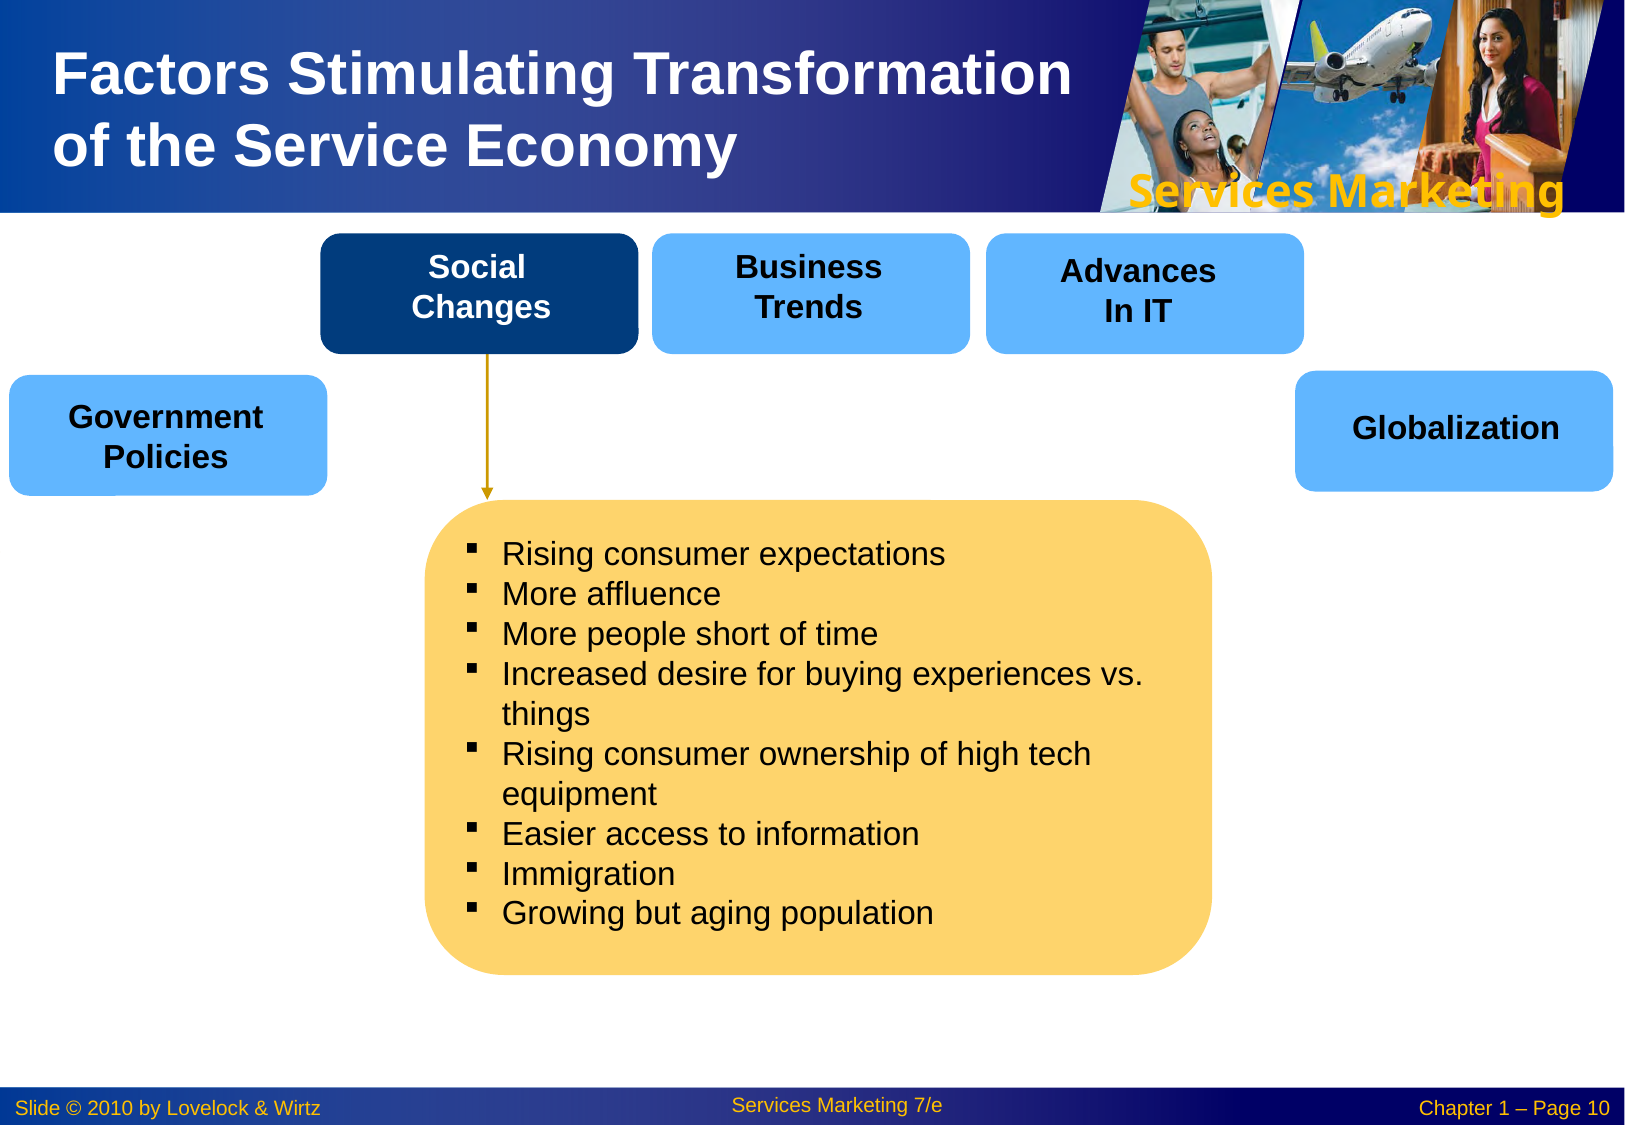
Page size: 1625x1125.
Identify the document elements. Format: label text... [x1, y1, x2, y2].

title Factors Stimulating Transformation of the Service Economy [36, 37, 1100, 176]
picture [1100, 0, 1604, 213]
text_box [0, 233, 1614, 976]
picture [1546, 187, 1556, 202]
picture [1162, 186, 1172, 192]
